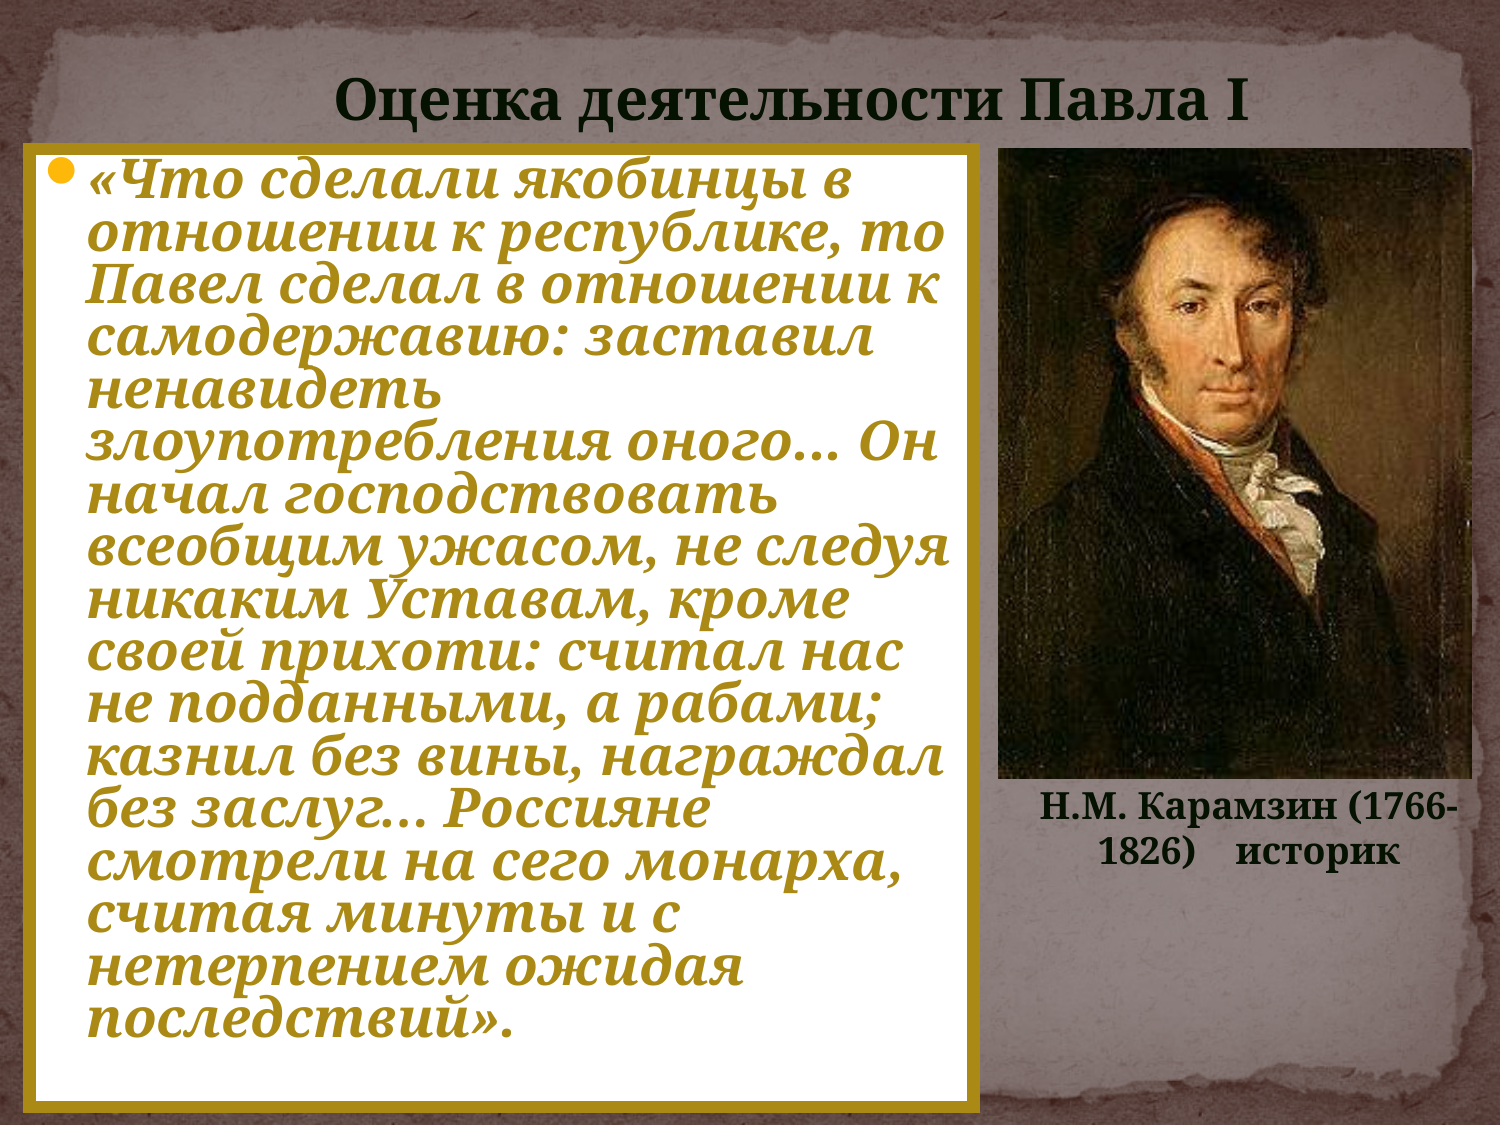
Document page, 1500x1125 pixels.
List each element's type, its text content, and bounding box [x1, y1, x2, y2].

text_box Оценка деятельности Павла I [112, 54, 1471, 140]
list «Что сделали якобинцы в отношении к республике, то Павел сделал в отношении к самодержавию: заставил ненавидеть злоупотребления оного... Он начал господствовать всеобщим ужасом, не следуя никаким Уставам, кроме своей прихоти: считал нас не подданными, а рабами; казнил без вины, награждал без заслуг… Россияне смотрели на сего монарха, считая минуты и с нетерпением ожидая последствий». [29, 149, 974, 1108]
picture [998, 148, 1472, 777]
text_box Н.М. Карамзин (1766-1826) историк [998, 774, 1500, 880]
